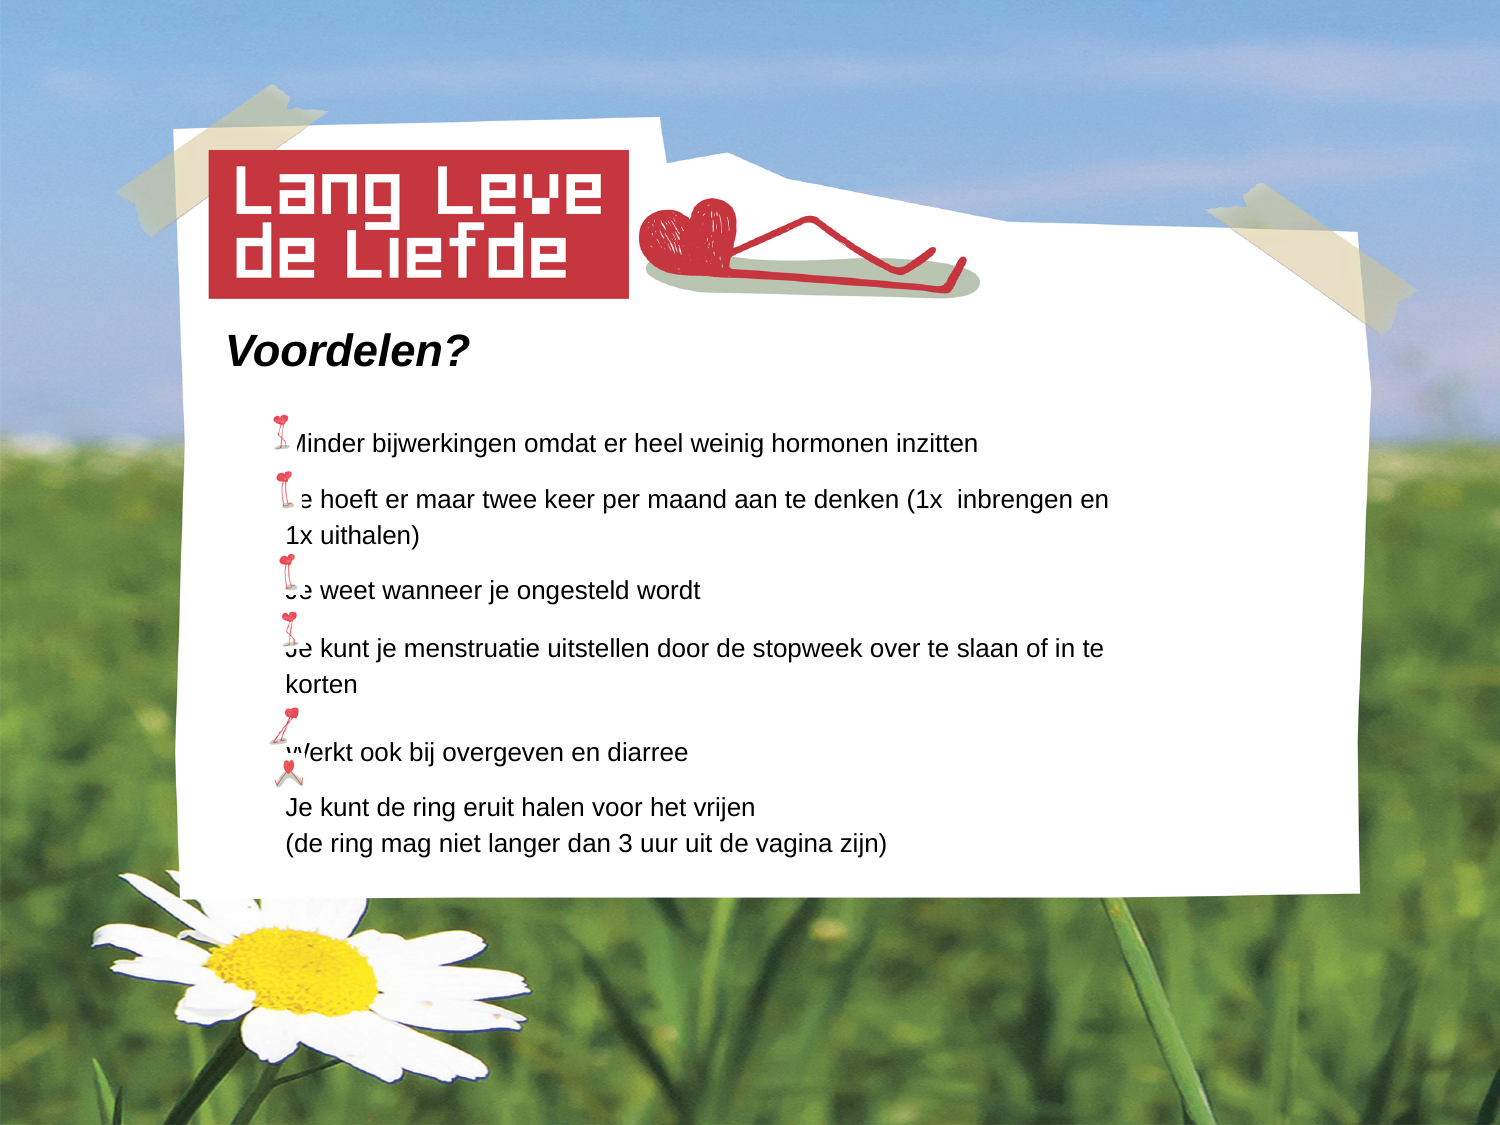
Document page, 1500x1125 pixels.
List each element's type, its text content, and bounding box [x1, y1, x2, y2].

picture [0, 0, 1500, 1125]
list Voordelen? Minder bijwerkingen omdat er heel weinig hormonen inzitten Je hoeft er maar twee keer per maand aan te denken (1x inbrengen en 1x uithalen) Je weet wanneer je ongesteld wordt Je kunt je menstruatie uitstellen door de stopweek over te slaan of in te korten Werkt ook bij overgeven en diarree Je kunt de ring eruit halen voor het vrijen (de ring mag niet langer dan 3 uur uit de vagina zijn) [184, 313, 1333, 900]
